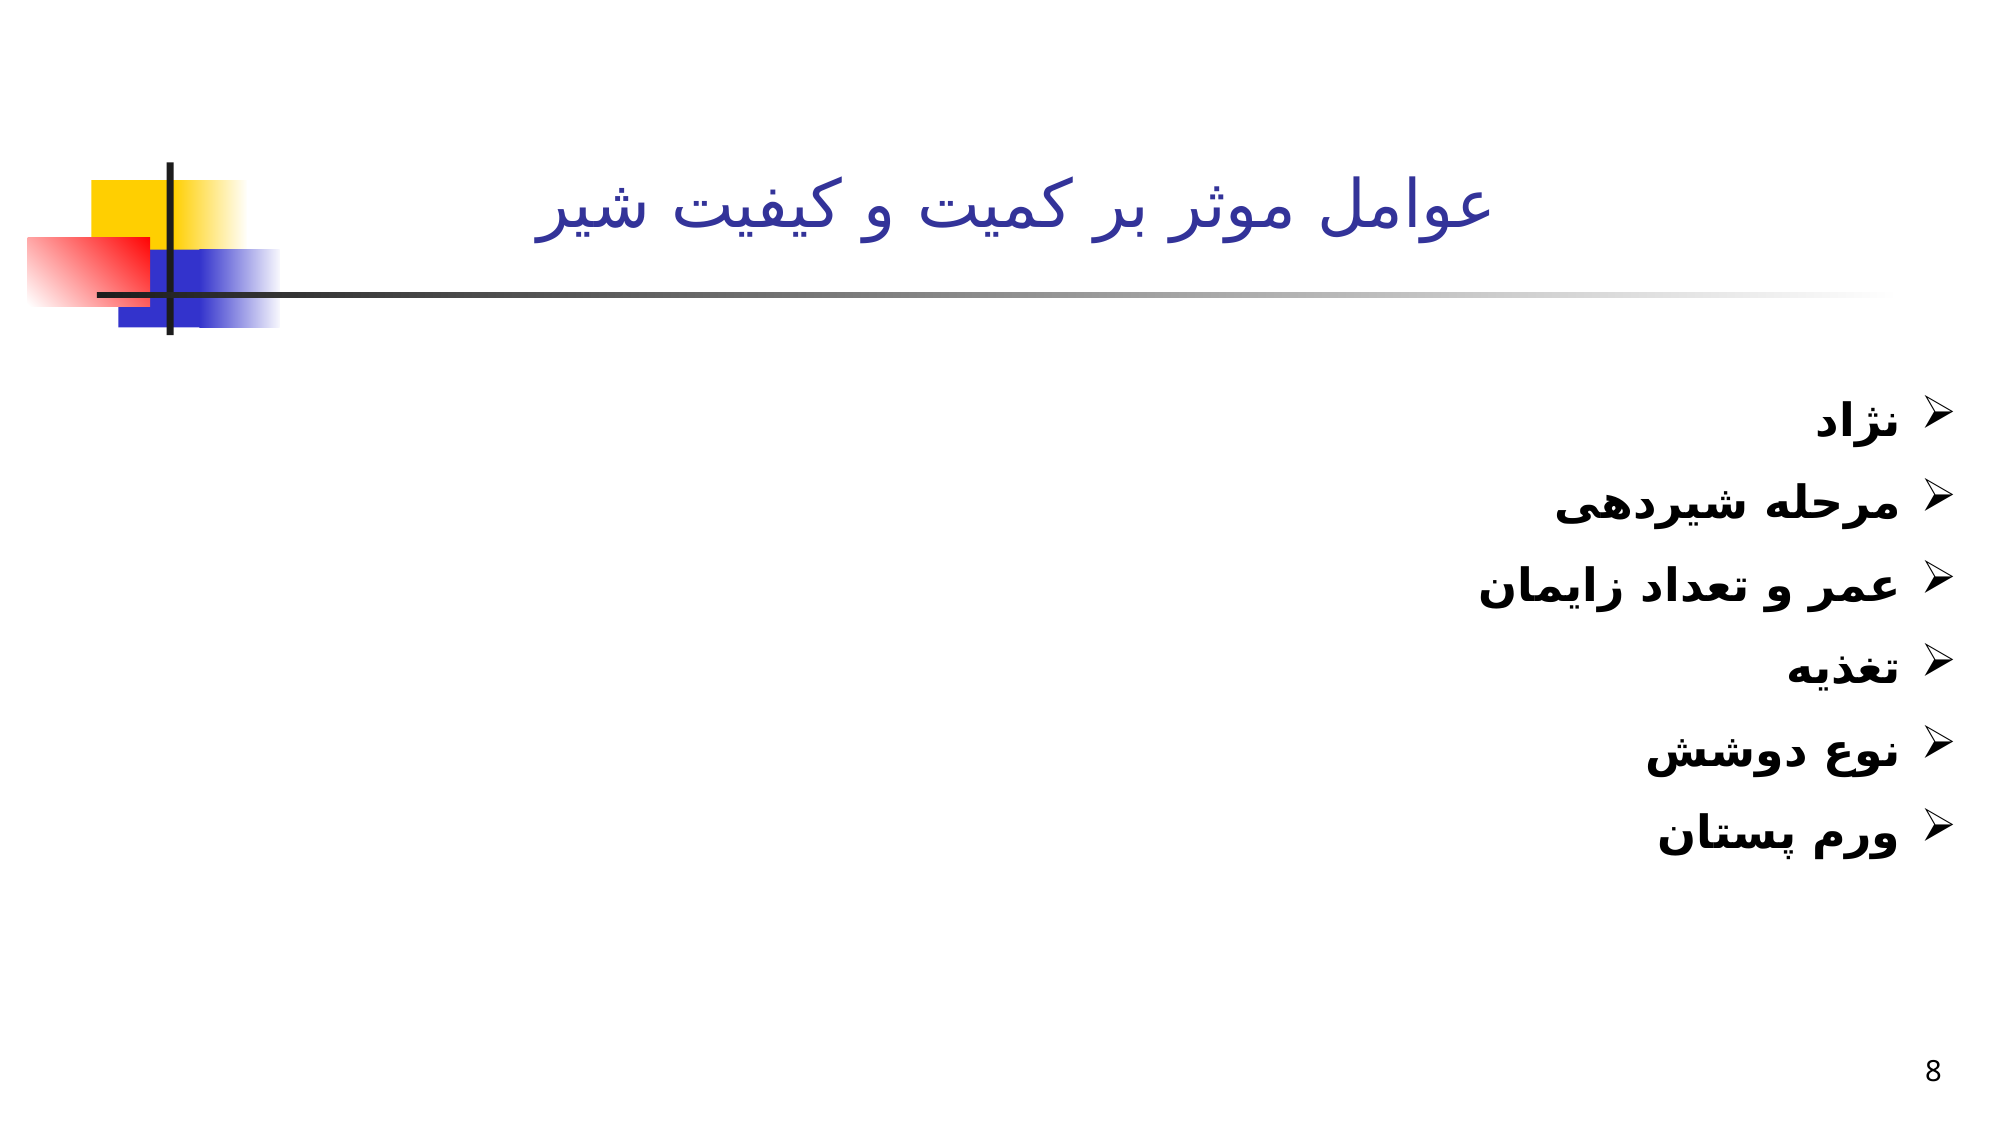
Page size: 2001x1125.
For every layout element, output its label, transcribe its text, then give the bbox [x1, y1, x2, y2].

title عوامل موثر بر کمیت و کیفیت شیر [175, 118, 1880, 249]
text_box نژاد مرحله شیردهی عمر و تعداد زایمان تغذیه نوع دوشش ورم پستان [83, 355, 1972, 866]
slide_number 8 [1540, 1023, 1958, 1100]
